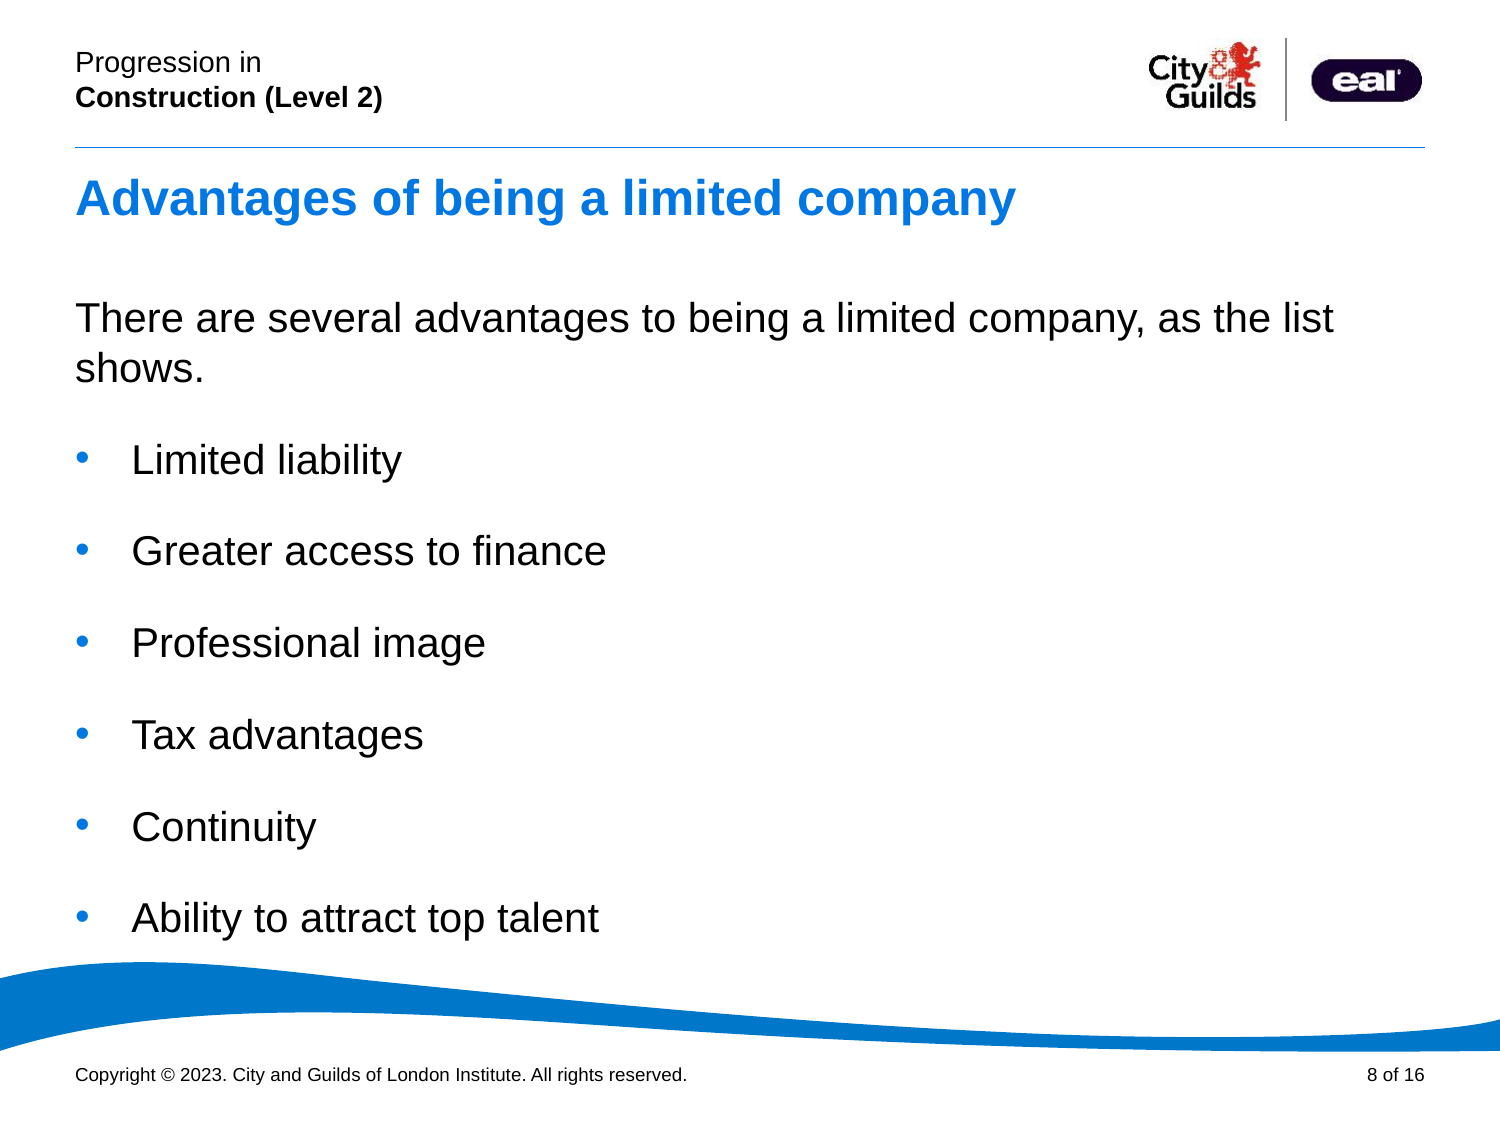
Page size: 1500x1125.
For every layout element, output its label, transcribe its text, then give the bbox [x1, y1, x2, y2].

title Advantages of being a limited company [74, 165, 1426, 229]
list There are several advantages to being a limited company, as the list shows. Limited liability Greater access to finance Professional image Tax advantages Continuity Ability to attract top talent [74, 290, 1412, 946]
picture [1149, 38, 1422, 121]
